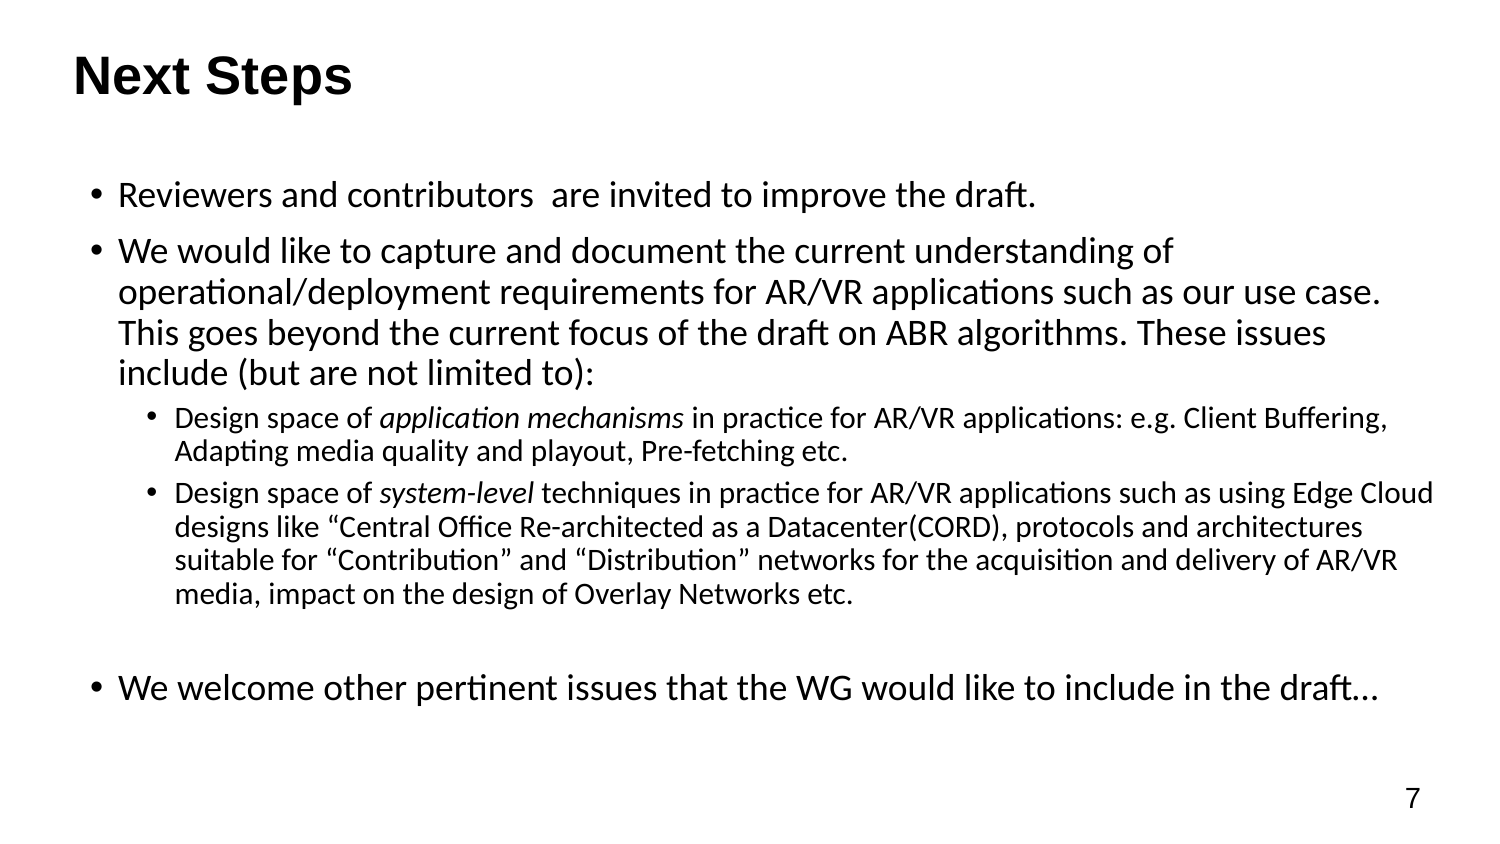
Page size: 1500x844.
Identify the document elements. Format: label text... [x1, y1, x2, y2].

title Next Steps [58, 15, 1456, 110]
text_box Reviewers and contributors are invited to improve the draft. We would like to capture and document the current understanding of operational/deployment requirements for AR/VR applications such as our use case. This goes beyond the current focus of the draft on ABR algorithms. These issues include (but are not limited to): Design space of application mechanisms in practice for AR/VR applications: e.g. Client Buffering, Adapting media quality and playout, Pre-fetching etc. Design space of system-level techniques in practice for AR/VR applications such as using Edge Cloud designs like “Central Office Re-architected as a Datacenter(CORD), protocols and architectures suitable for “Contribution” and “Distribution” networks for the acquisition and delivery of AR/VR media, impact on the design of Overlay Networks etc. We welcome other pertinent issues that the WG would like to include in the draft… [75, 168, 1456, 779]
slide_number 7 [1389, 764, 1480, 830]
